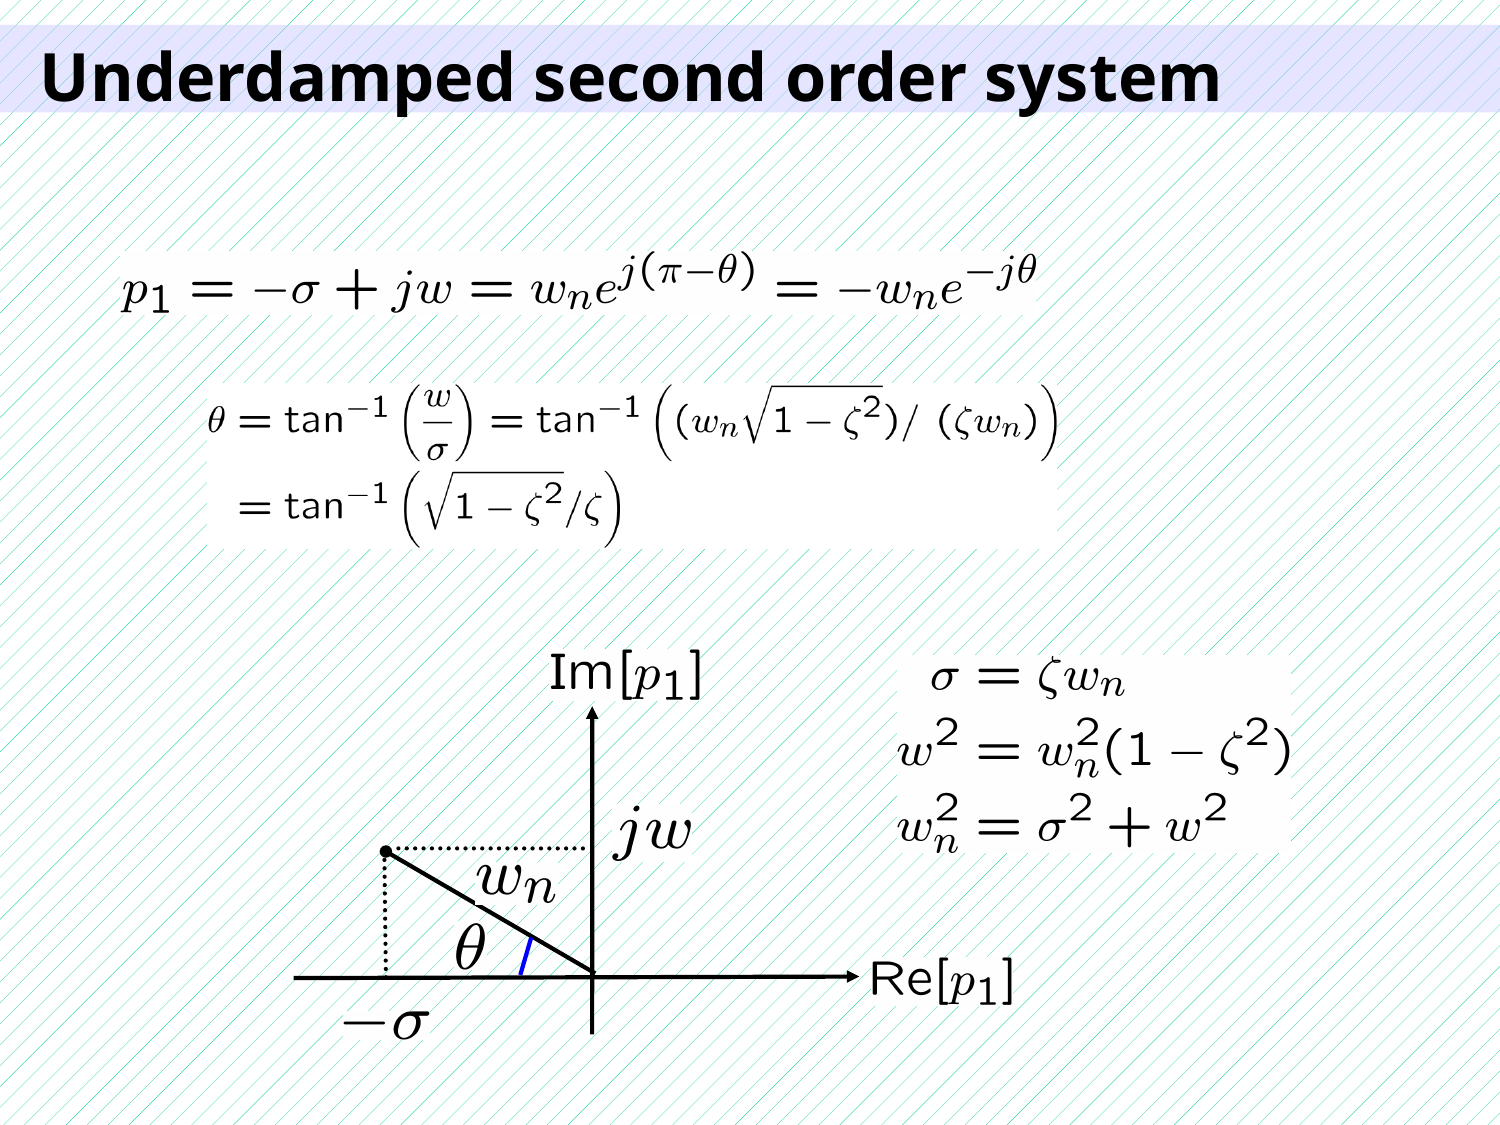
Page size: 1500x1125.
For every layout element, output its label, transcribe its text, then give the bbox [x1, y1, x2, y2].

picture [871, 957, 1013, 1006]
text_box [379, 845, 469, 901]
picture [207, 383, 1057, 550]
title Underdamped second order system [24, 24, 1476, 126]
text_box [586, 709, 599, 971]
picture [612, 804, 692, 862]
picture [454, 921, 487, 970]
picture [343, 1011, 430, 1041]
picture [120, 250, 1036, 315]
picture [549, 649, 701, 701]
text_box [593, 970, 860, 983]
picture [474, 862, 558, 905]
picture [897, 654, 1292, 854]
